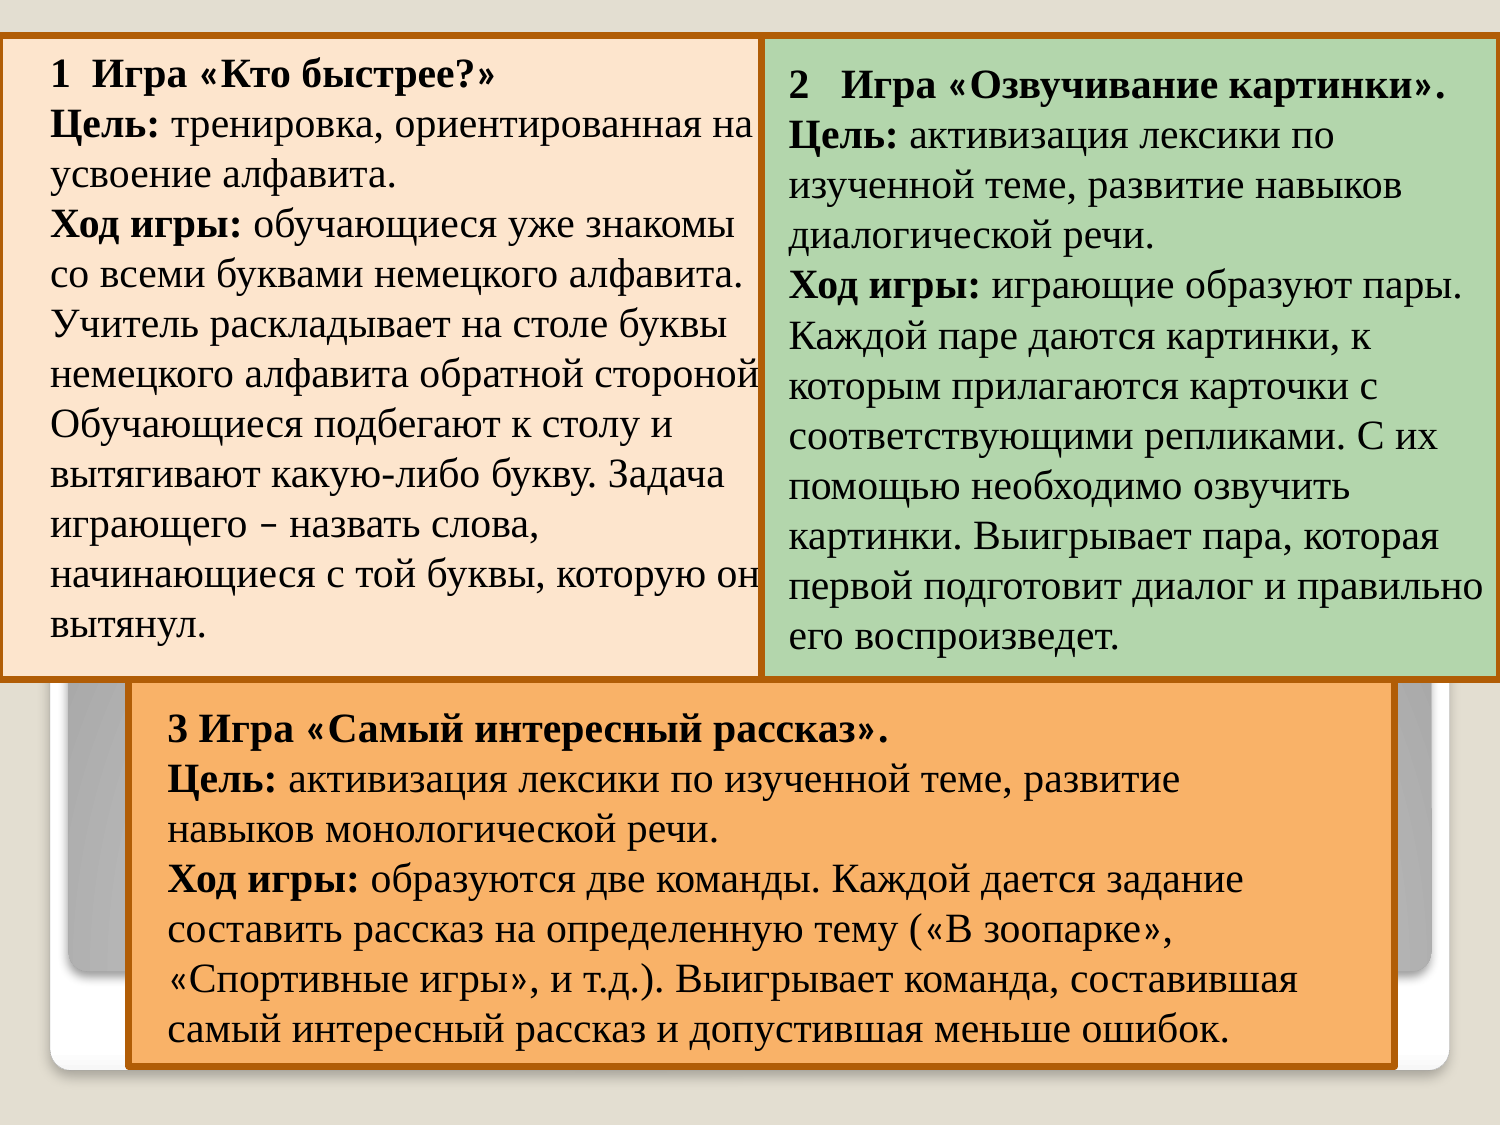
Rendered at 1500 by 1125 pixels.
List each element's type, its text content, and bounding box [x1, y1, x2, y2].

text_box 2 Игра «Озвучивание картинки». Цель: активизация лексики по изученной теме, развитие навыков диалогической речи. Ход игры: играющие образуют пары. Каждой паре даются картинки, к которым прилагаются карточки с соответствующими репликами. С их помощью необходимо озвучить картинки. Выигрывает пара, которая первой подготовит диалог и правильно его воспроизведет. [773, 49, 1500, 665]
text_box [0, 32, 759, 683]
text_box [758, 32, 1500, 683]
text_box 1 Игра «Кто быстрее?» Цель: тренировка, ориентированная на усвоение алфавита. Ход игры: обучающиеся уже знакомы со всеми буквами немецкого алфавита. Учитель раскладывает на столе буквы немецкого алфавита обратной стороной. Обучающиеся подбегают к столу и вытягивают какую-либо букву. Задача играющего – назвать слова, начинающиеся с той буквы, которую он вытянул. [35, 38, 758, 654]
text_box [125, 676, 1398, 1070]
text_box 3 Игра «Самый интересный рассказ». Цель: активизация лексики по изученной теме, развитие навыков монологической речи. Ход игры: образуются две команды. Каждой дается задание составить рассказ на определенную тему («В зоопарке», «Спортивные игры», и т.д.). Выигрывает команда, составившая самый интересный рассказ и допустившая меньше ошибок. [152, 693, 1348, 1059]
